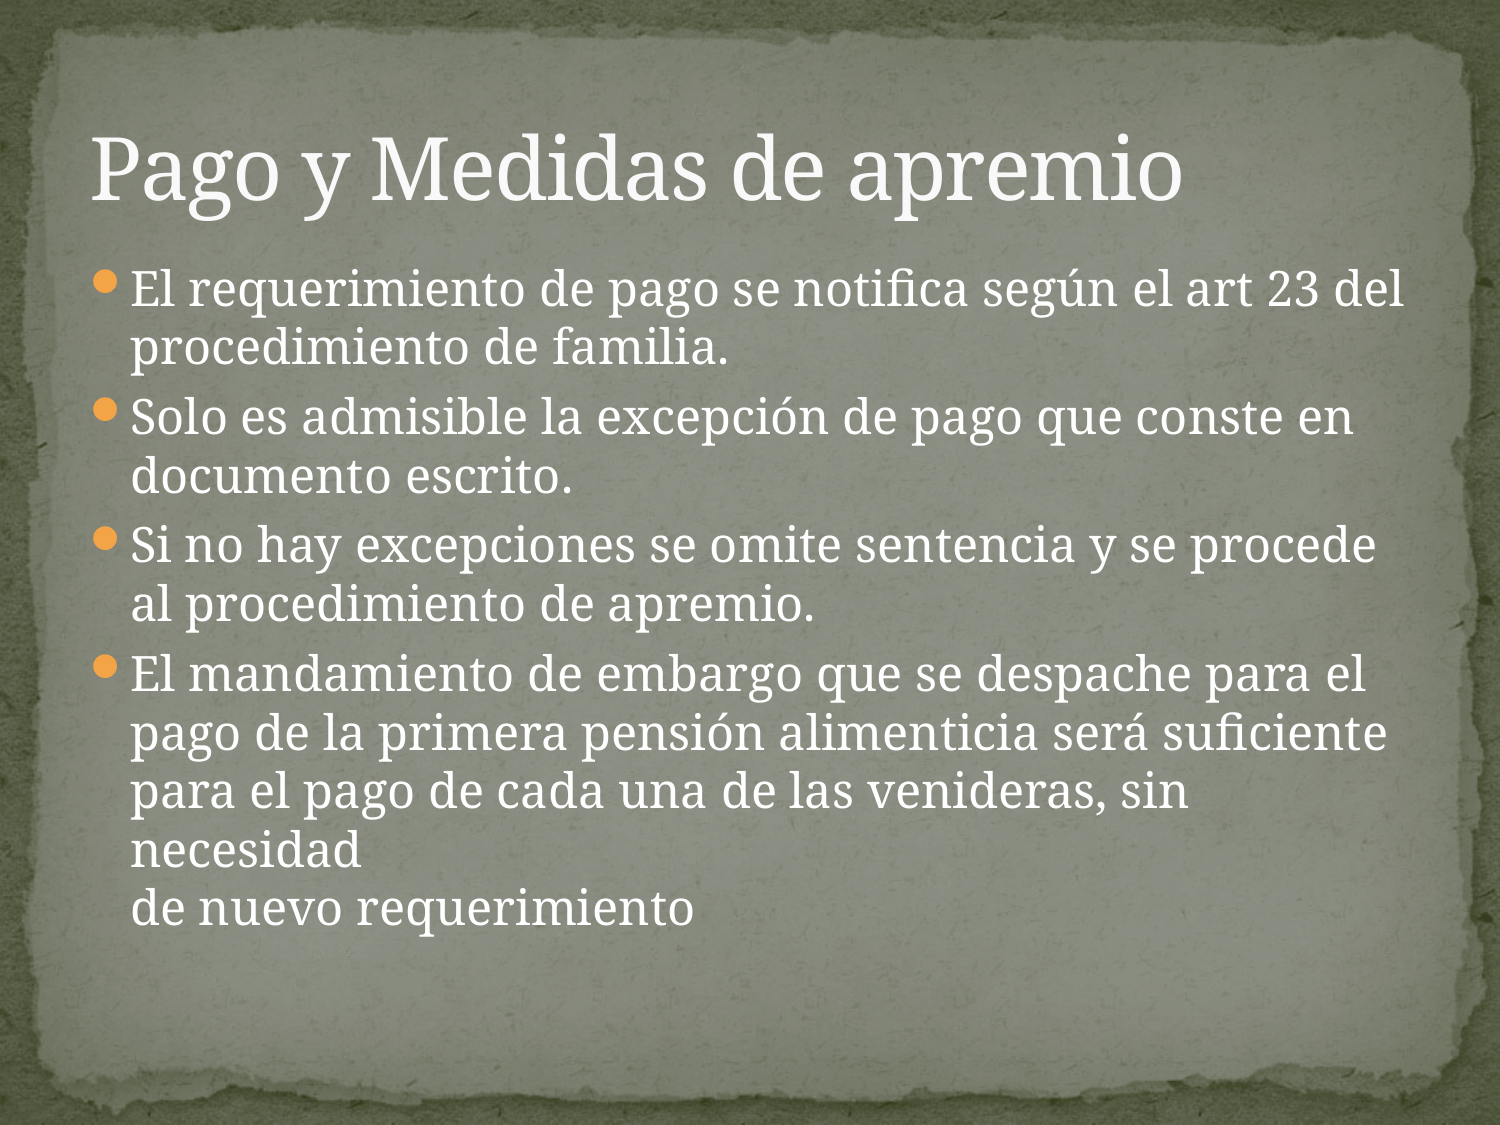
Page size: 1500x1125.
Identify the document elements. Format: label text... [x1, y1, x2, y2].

title Pago y Medidas de apremio [74, 24, 1425, 225]
list El requerimiento de pago se notifica según el art 23 del procedimiento de familia. Solo es admisible la excepción de pago que conste en documento escrito. Si no hay excepciones se omite sentencia y se procede al procedimiento de apremio. El mandamiento de embargo que se despache para el pago de la primera pensión alimenticia será suficiente para el pago de cada una de las venideras, sin necesidad de nuevo requerimiento [75, 249, 1425, 1000]
